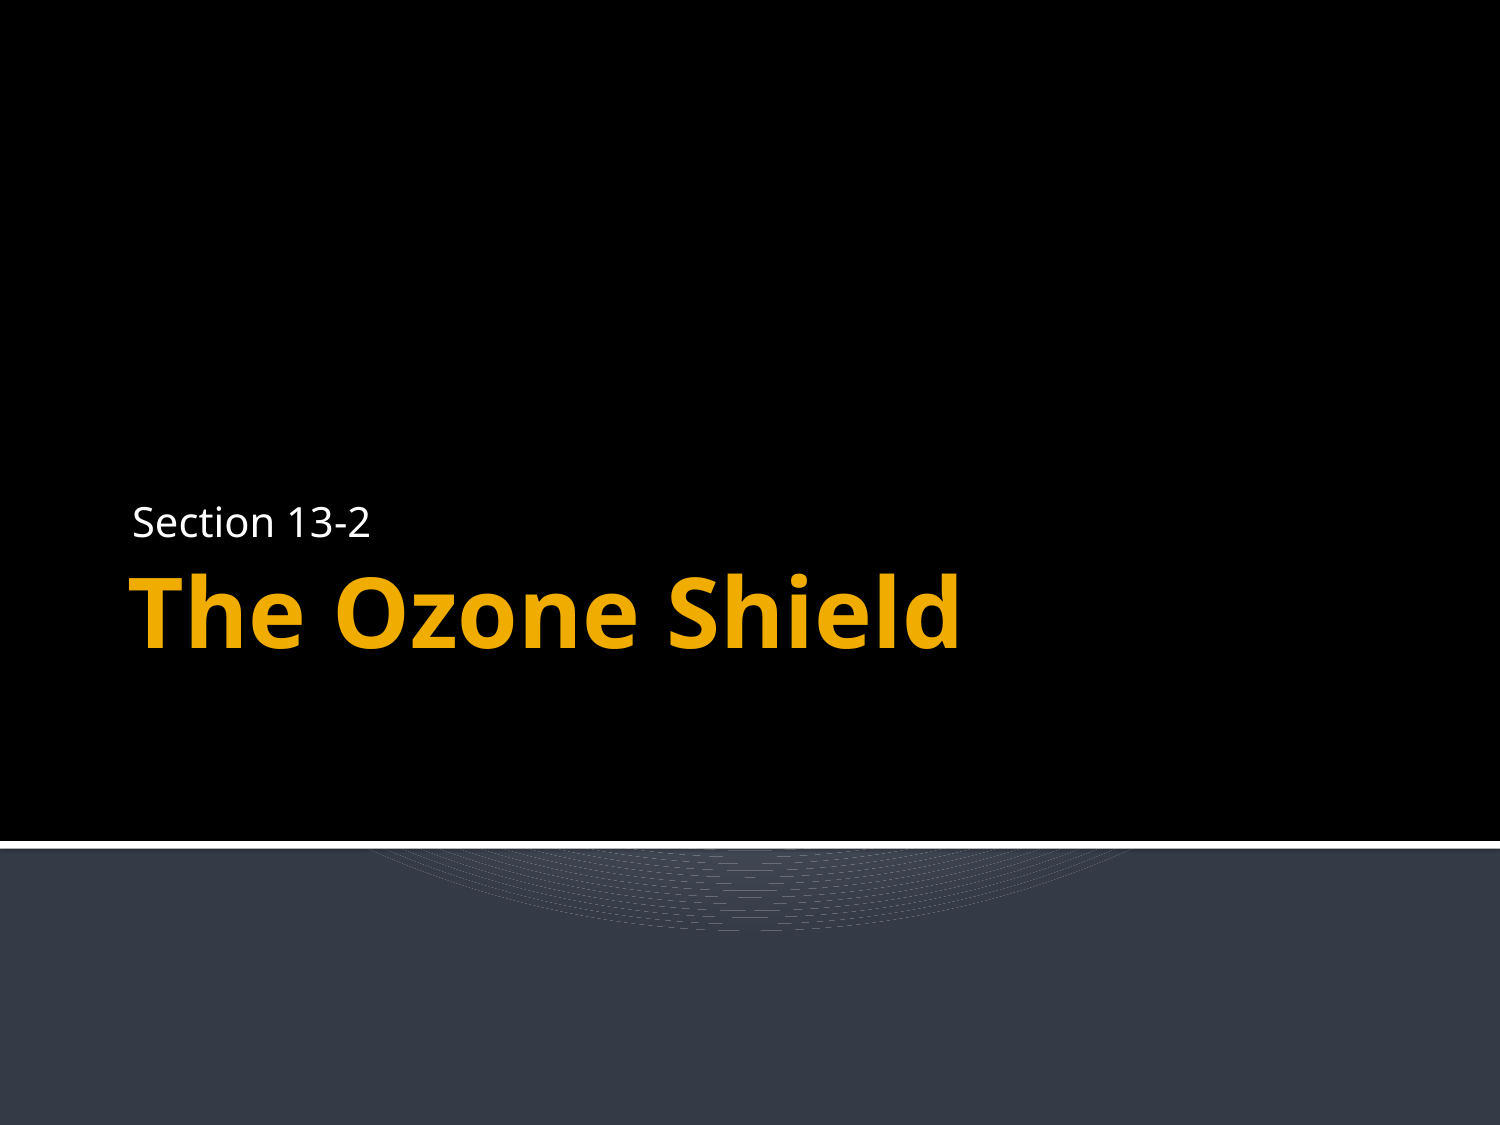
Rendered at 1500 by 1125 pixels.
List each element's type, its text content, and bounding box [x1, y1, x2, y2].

title The Ozone Shield [112, 550, 1438, 825]
subtitle Section 13-2 [112, 299, 1438, 546]
